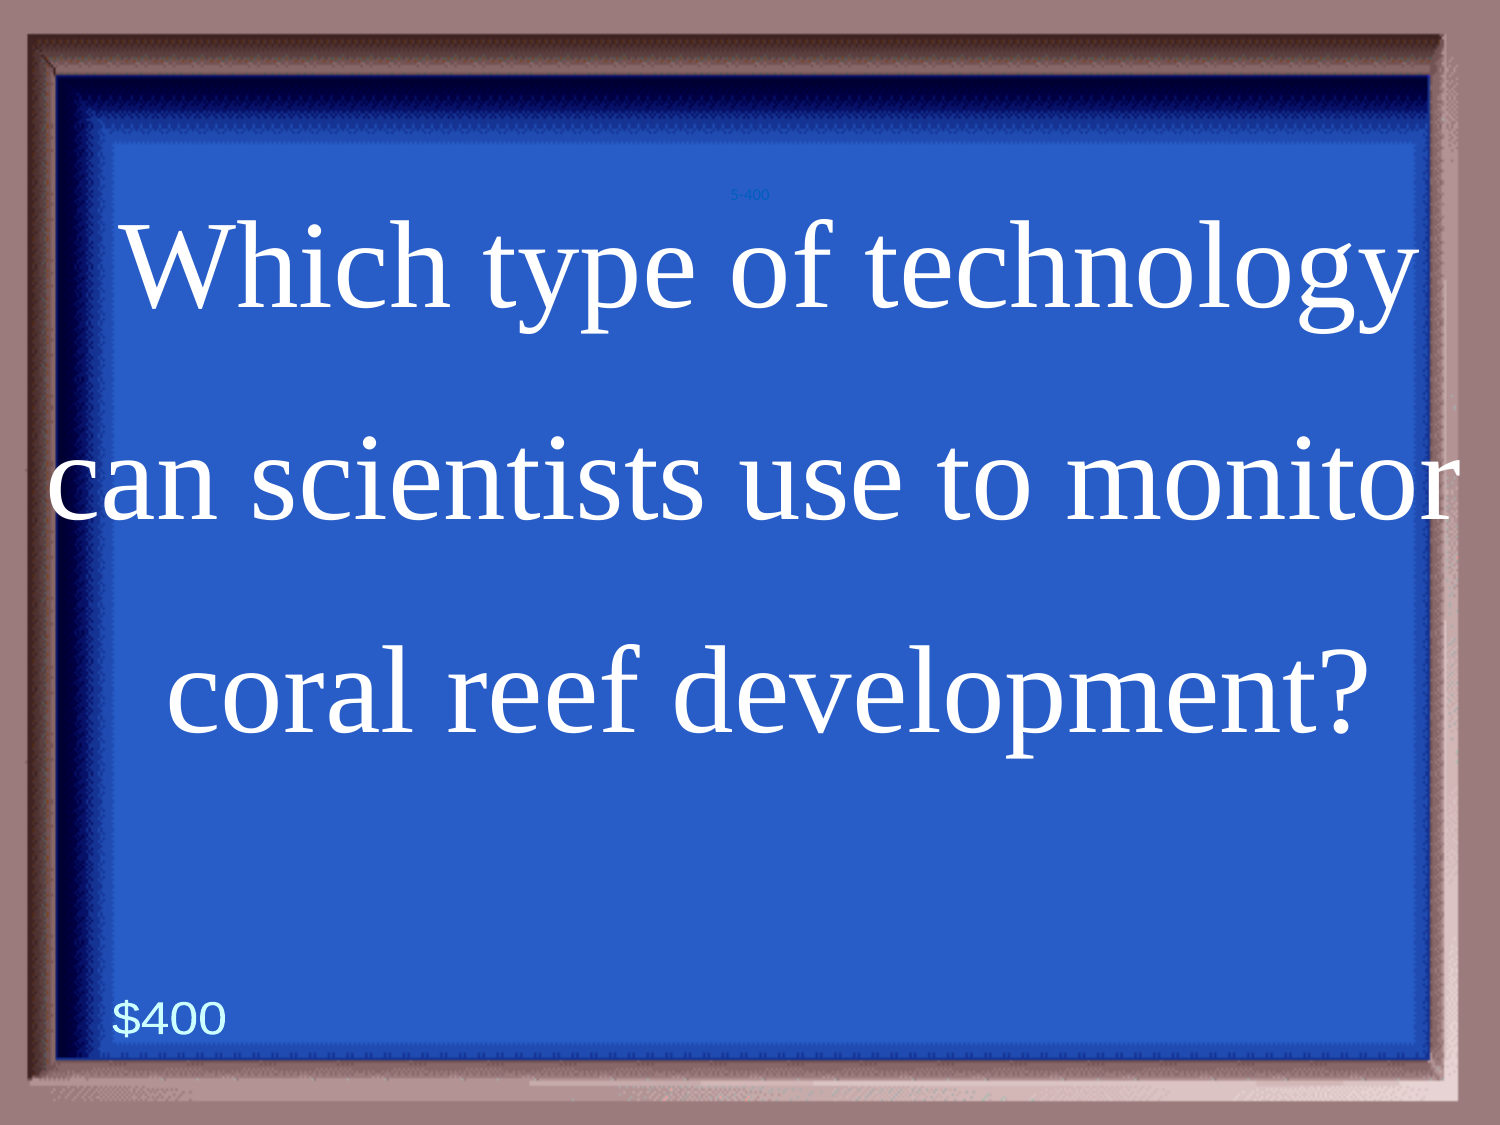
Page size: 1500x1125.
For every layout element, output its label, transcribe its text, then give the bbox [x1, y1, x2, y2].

text_box Which type of technology can scientists use to monitor coral reef development? [30, 174, 1500, 765]
picture [0, 0, 1500, 1125]
title 5-400 [112, 99, 1388, 174]
